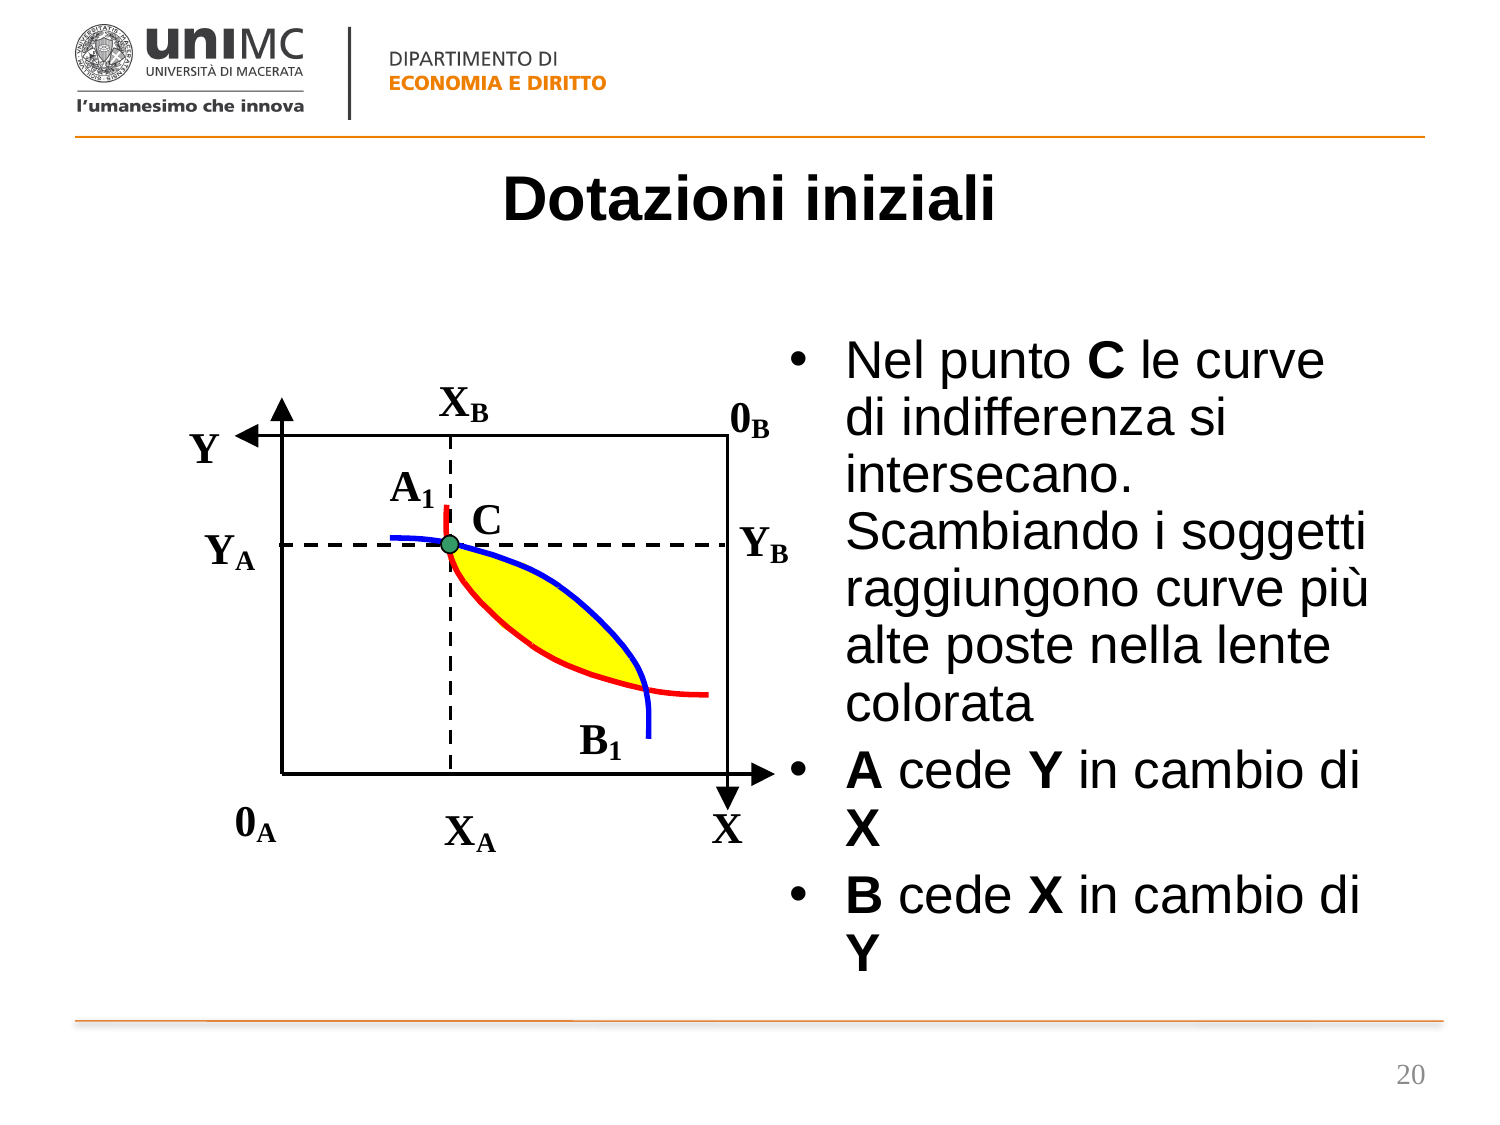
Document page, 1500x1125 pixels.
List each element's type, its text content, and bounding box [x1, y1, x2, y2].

list Nel punto C le curve di indifferenza si intersecano. Scambiando i soggetti raggiungono curve più alte poste nella lente colorata A cede Y in cambio di X B cede X in cambio di Y [774, 324, 1388, 1000]
picture [75, 24, 1425, 138]
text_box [137, 374, 813, 871]
slide_number 20 [1091, 1042, 1442, 1103]
title Dotazioni iniziali [75, 149, 1425, 241]
